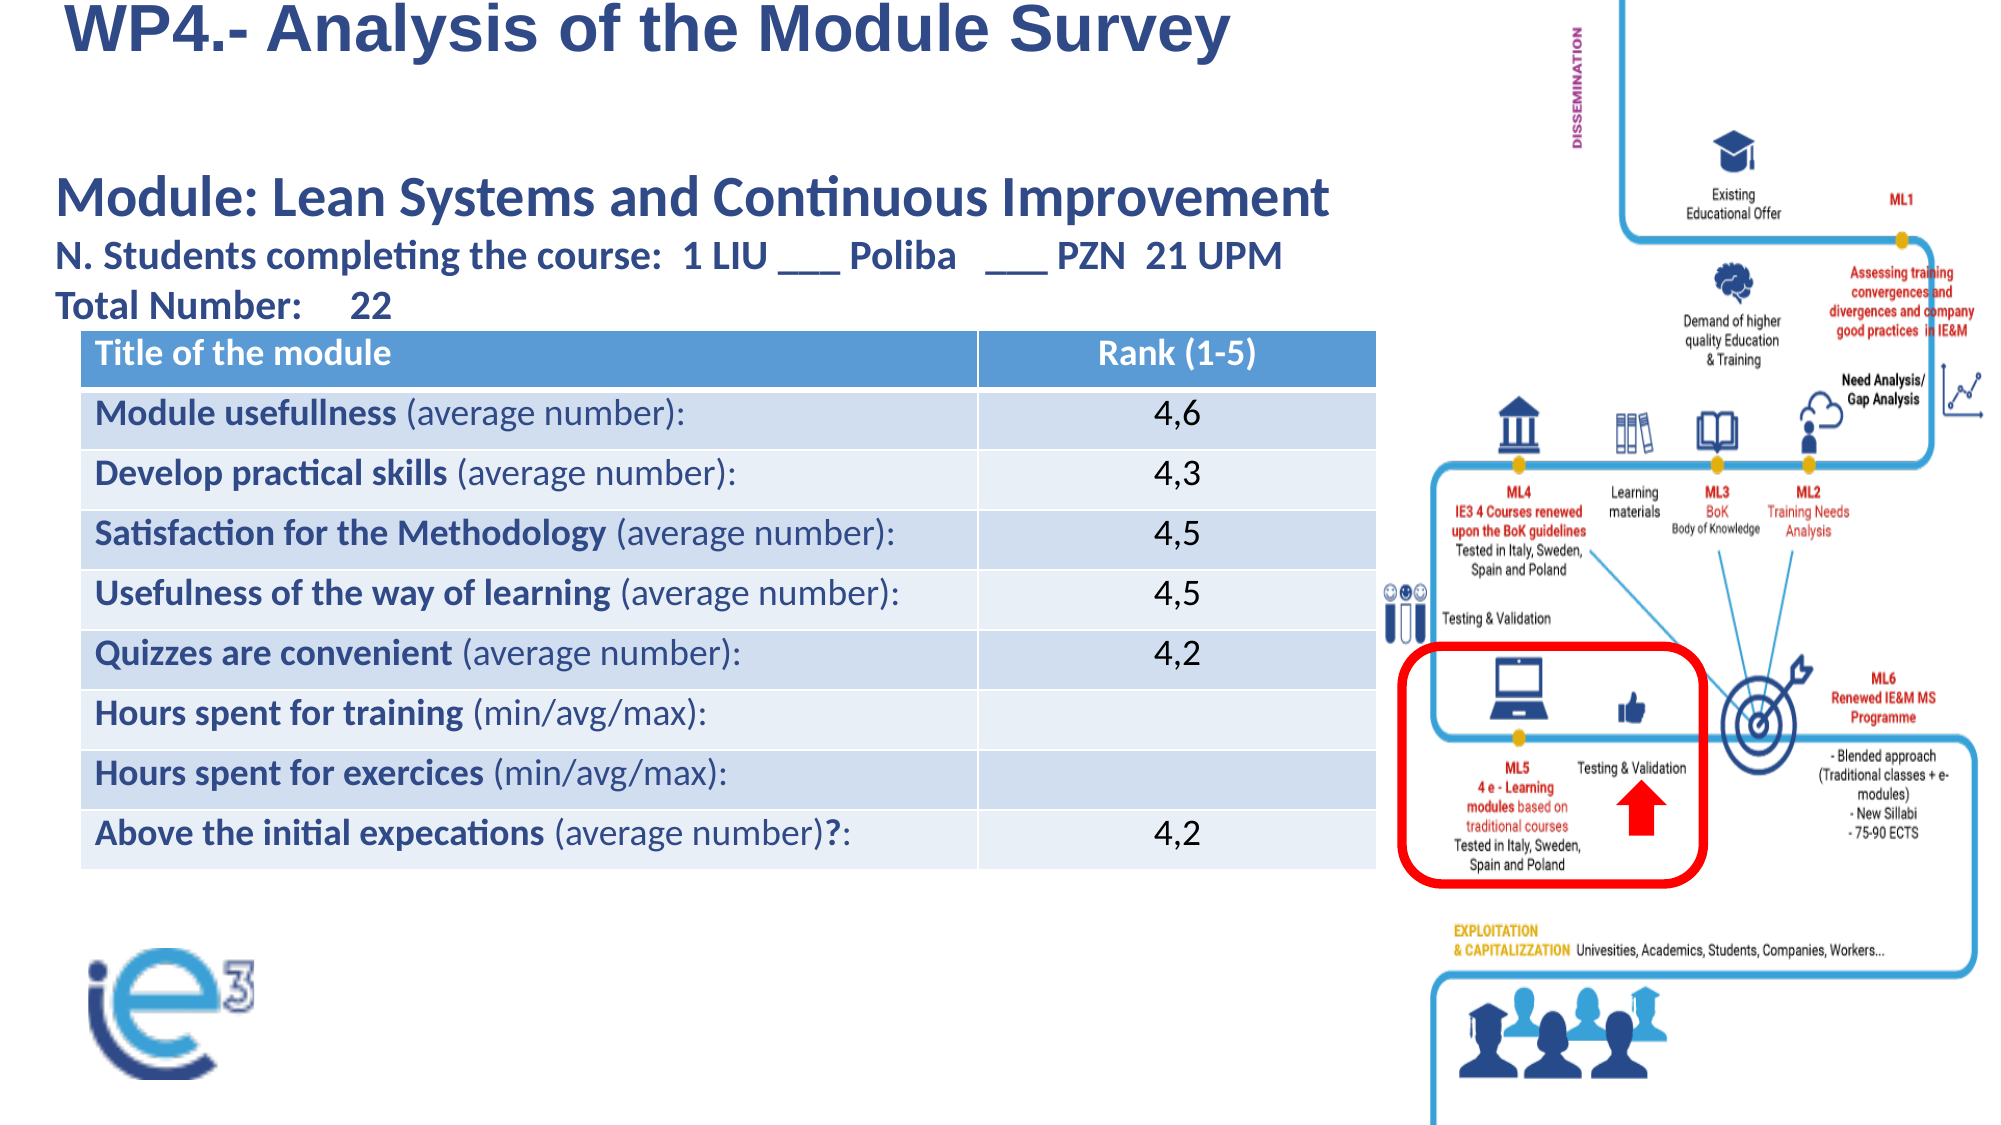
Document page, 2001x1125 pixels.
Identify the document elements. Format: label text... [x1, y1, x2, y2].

text_box Module: Lean Systems and Continuous Improvement N. Students completing the course: 1 LIU ___ Poliba ___ PZN 21 UPM Total Number: 22 [40, 150, 1377, 936]
list WP4.- Analysis of the Module Survey [31, 0, 1377, 166]
table_cell Develop practical skills (average number): [81, 451, 977, 509]
table_cell 4,6 [979, 393, 1376, 449]
table_header Rank (1-5) [979, 331, 1376, 387]
table_cell Hours spent for exercices (min/avg/max): [81, 751, 977, 809]
table_cell 4,3 [979, 451, 1376, 509]
table_cell Usefulness of the way of learning (average number): [81, 571, 977, 629]
table_cell Hours spent for training (min/avg/max): [81, 691, 977, 749]
table_cell Quizzes are convenient (average number): [81, 631, 977, 689]
table_cell 4,2 [979, 631, 1376, 689]
table_cell 4,5 [979, 571, 1376, 629]
table_cell Module usefullness (average number): [81, 393, 977, 449]
table_cell 4,2 [979, 811, 1376, 869]
table_cell [979, 751, 1376, 809]
picture [88, 948, 255, 1080]
table_header Title of the module [81, 331, 977, 387]
table_cell 4,5 [979, 511, 1376, 569]
table_cell Above the initial expecations (average number)?: [81, 811, 977, 869]
table_cell [979, 691, 1376, 749]
table_cell Satisfaction for the Methodology (average number): [81, 511, 977, 569]
picture [1377, 0, 2000, 1125]
